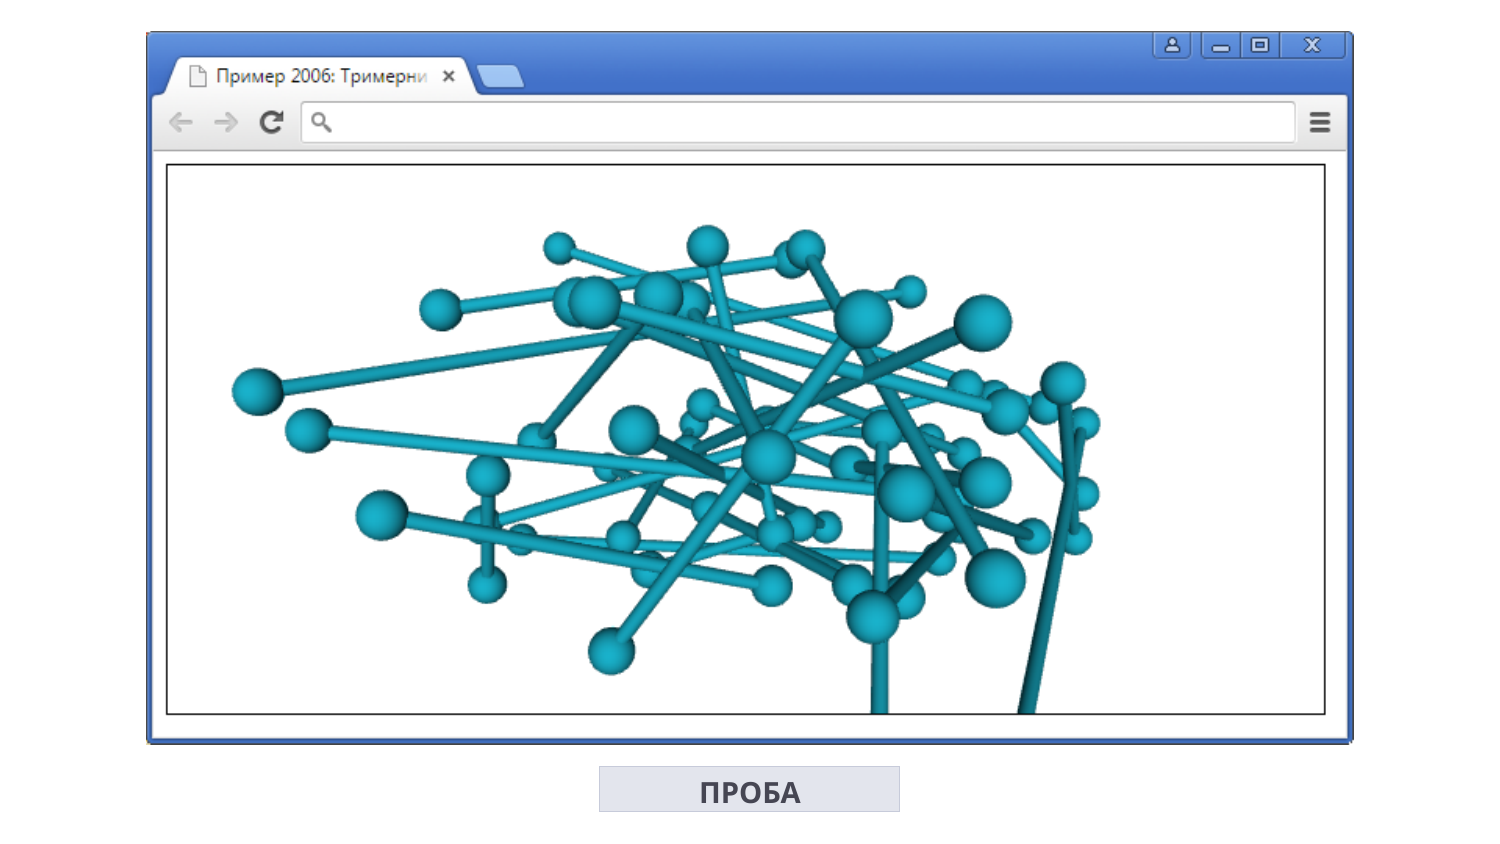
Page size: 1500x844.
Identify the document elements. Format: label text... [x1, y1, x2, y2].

text_box ПРОБА [599, 766, 900, 812]
picture [145, 31, 1355, 745]
